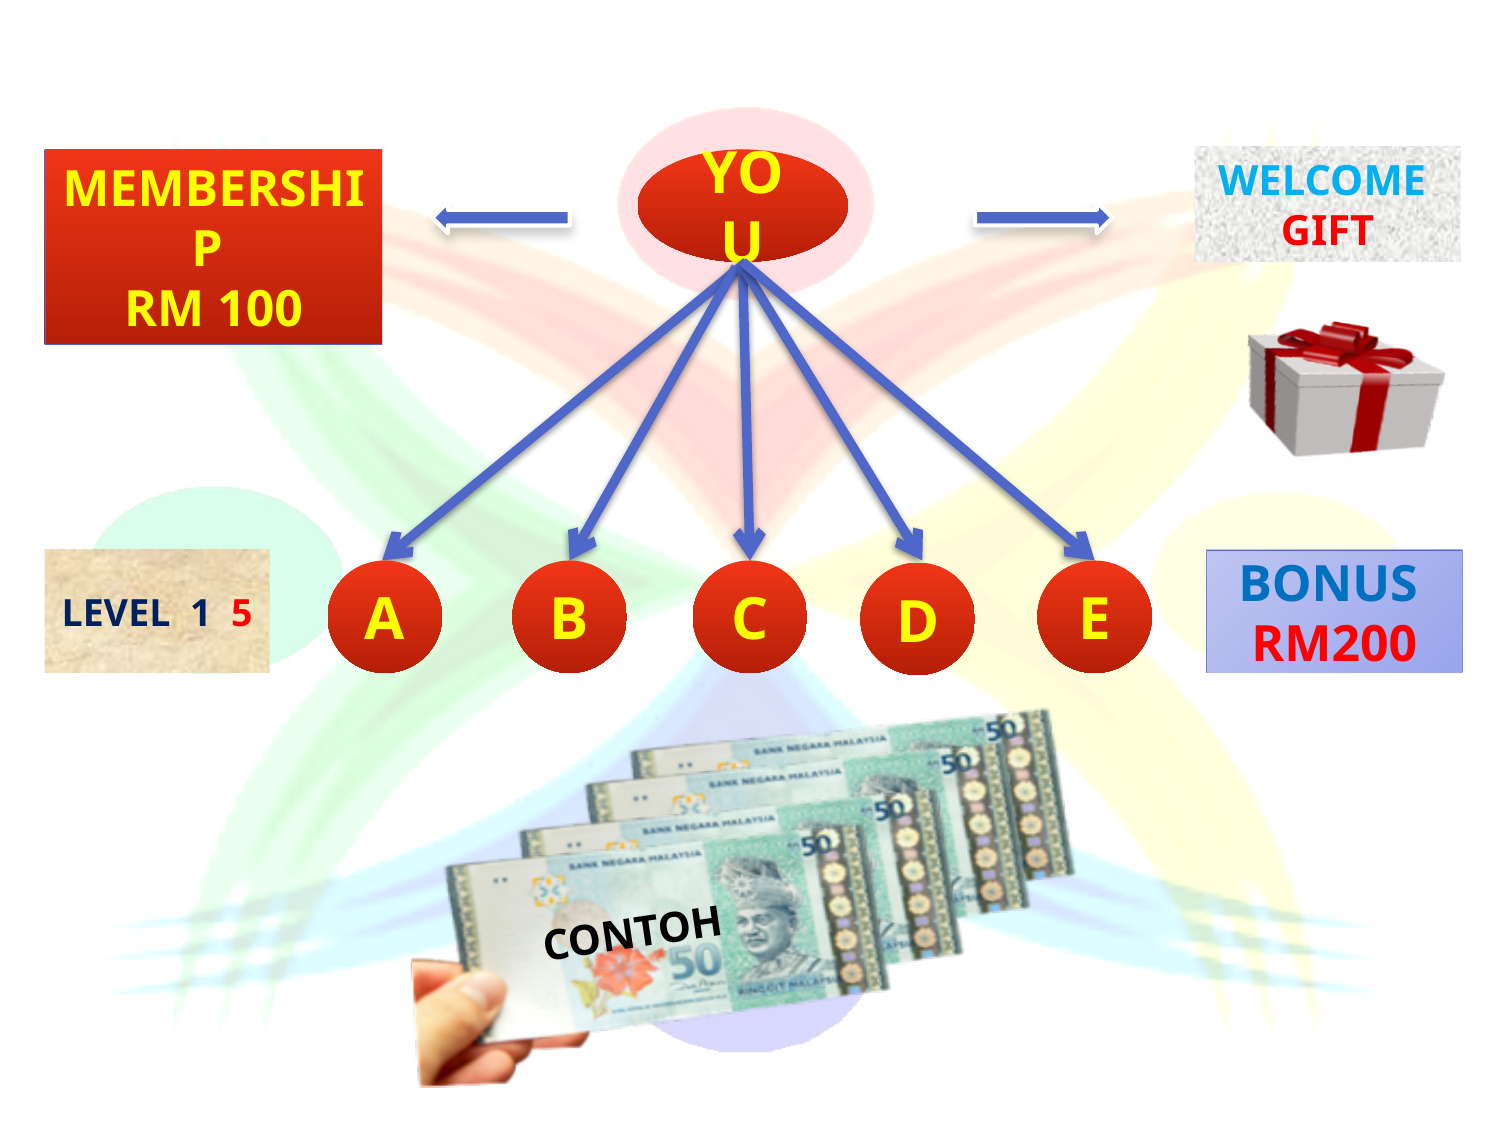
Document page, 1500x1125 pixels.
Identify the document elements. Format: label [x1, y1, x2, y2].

text_box [399, 661, 1115, 1088]
text_box [381, 261, 740, 561]
text_box [742, 261, 1095, 561]
picture [0, 0, 1500, 1125]
text_box [569, 266, 737, 561]
